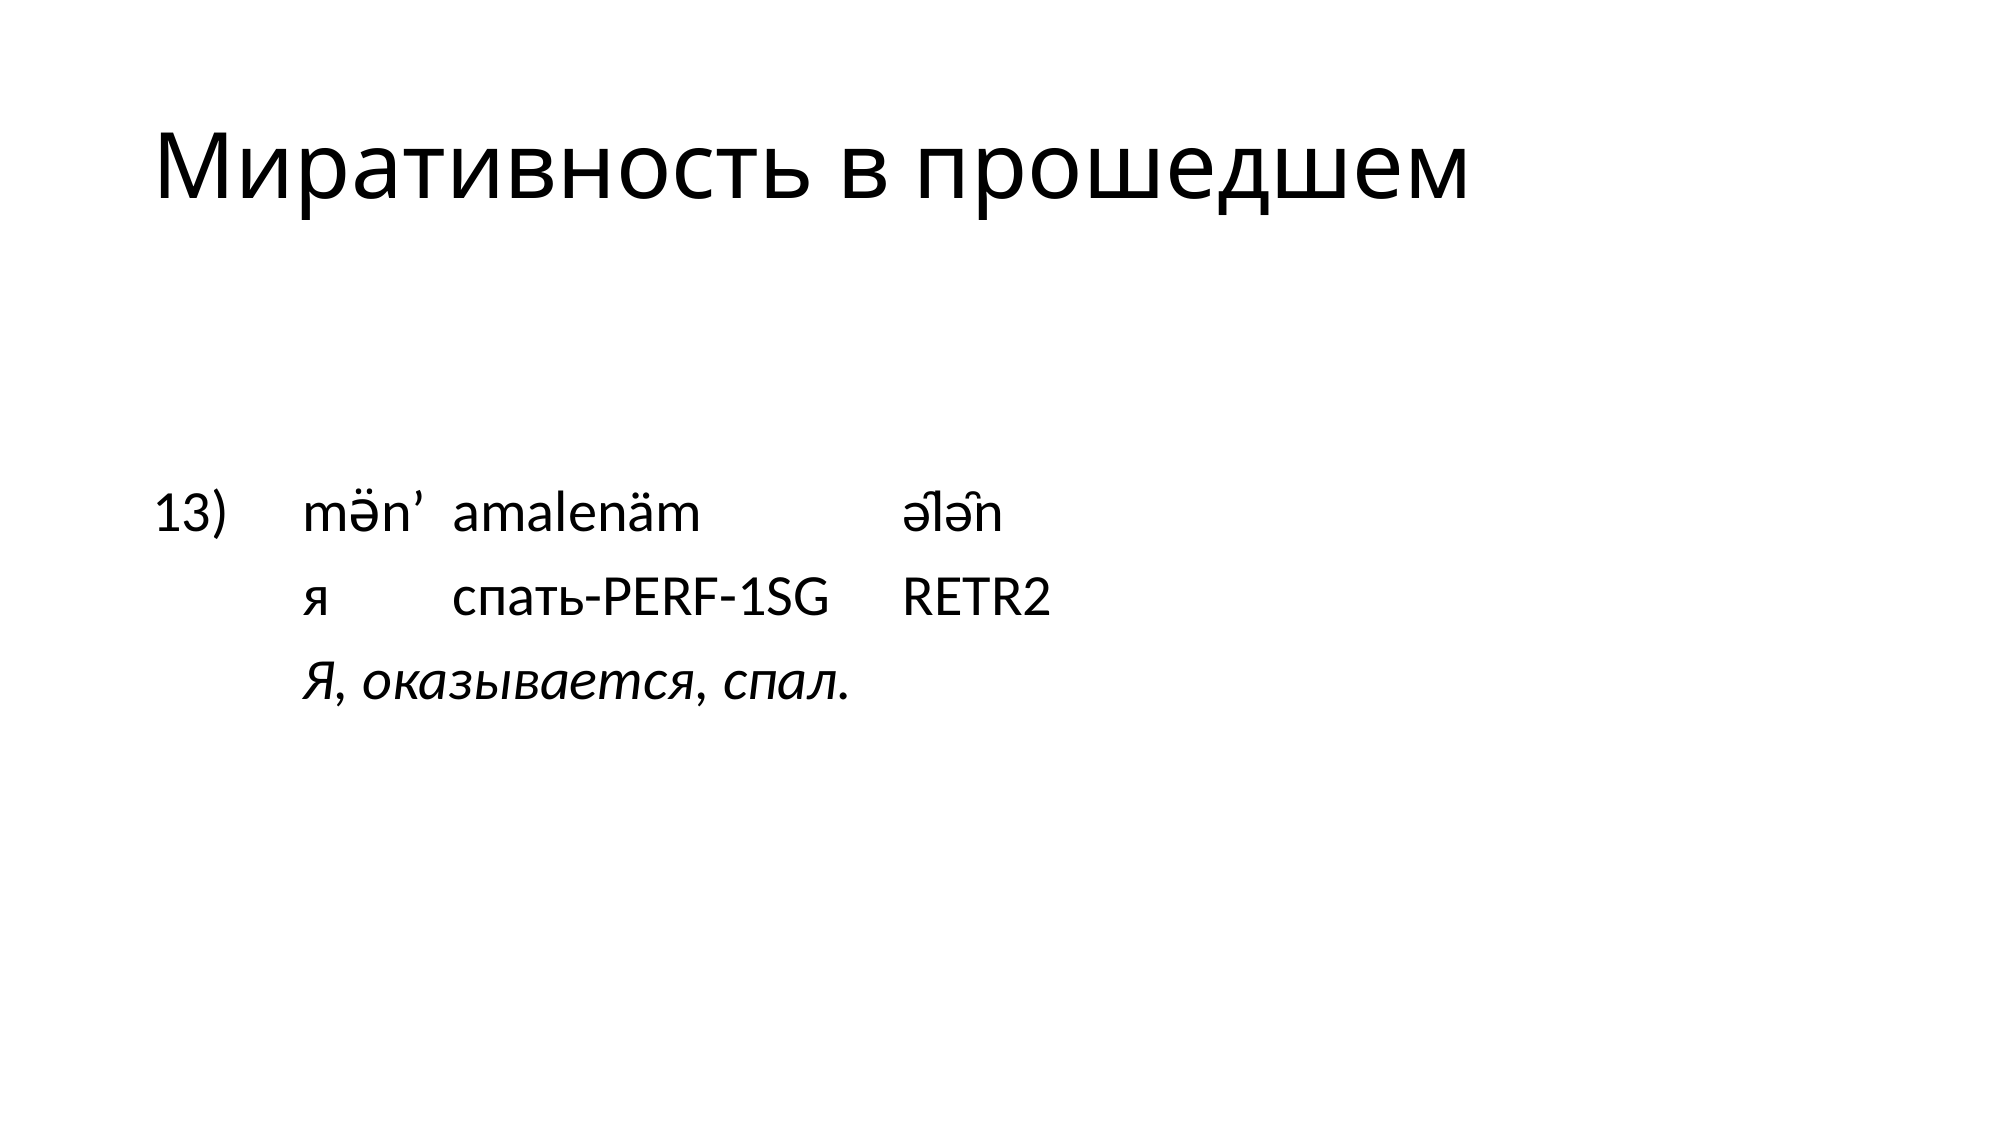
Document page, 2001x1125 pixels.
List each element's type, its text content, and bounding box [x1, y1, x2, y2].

list 13) mə̈n’ amalenäm ə̑lə̑n я спать-PERF-1SG RETR2 Я, оказывается, спал. [137, 299, 1863, 1014]
title Миративность в прошедшем [137, 59, 1863, 278]
